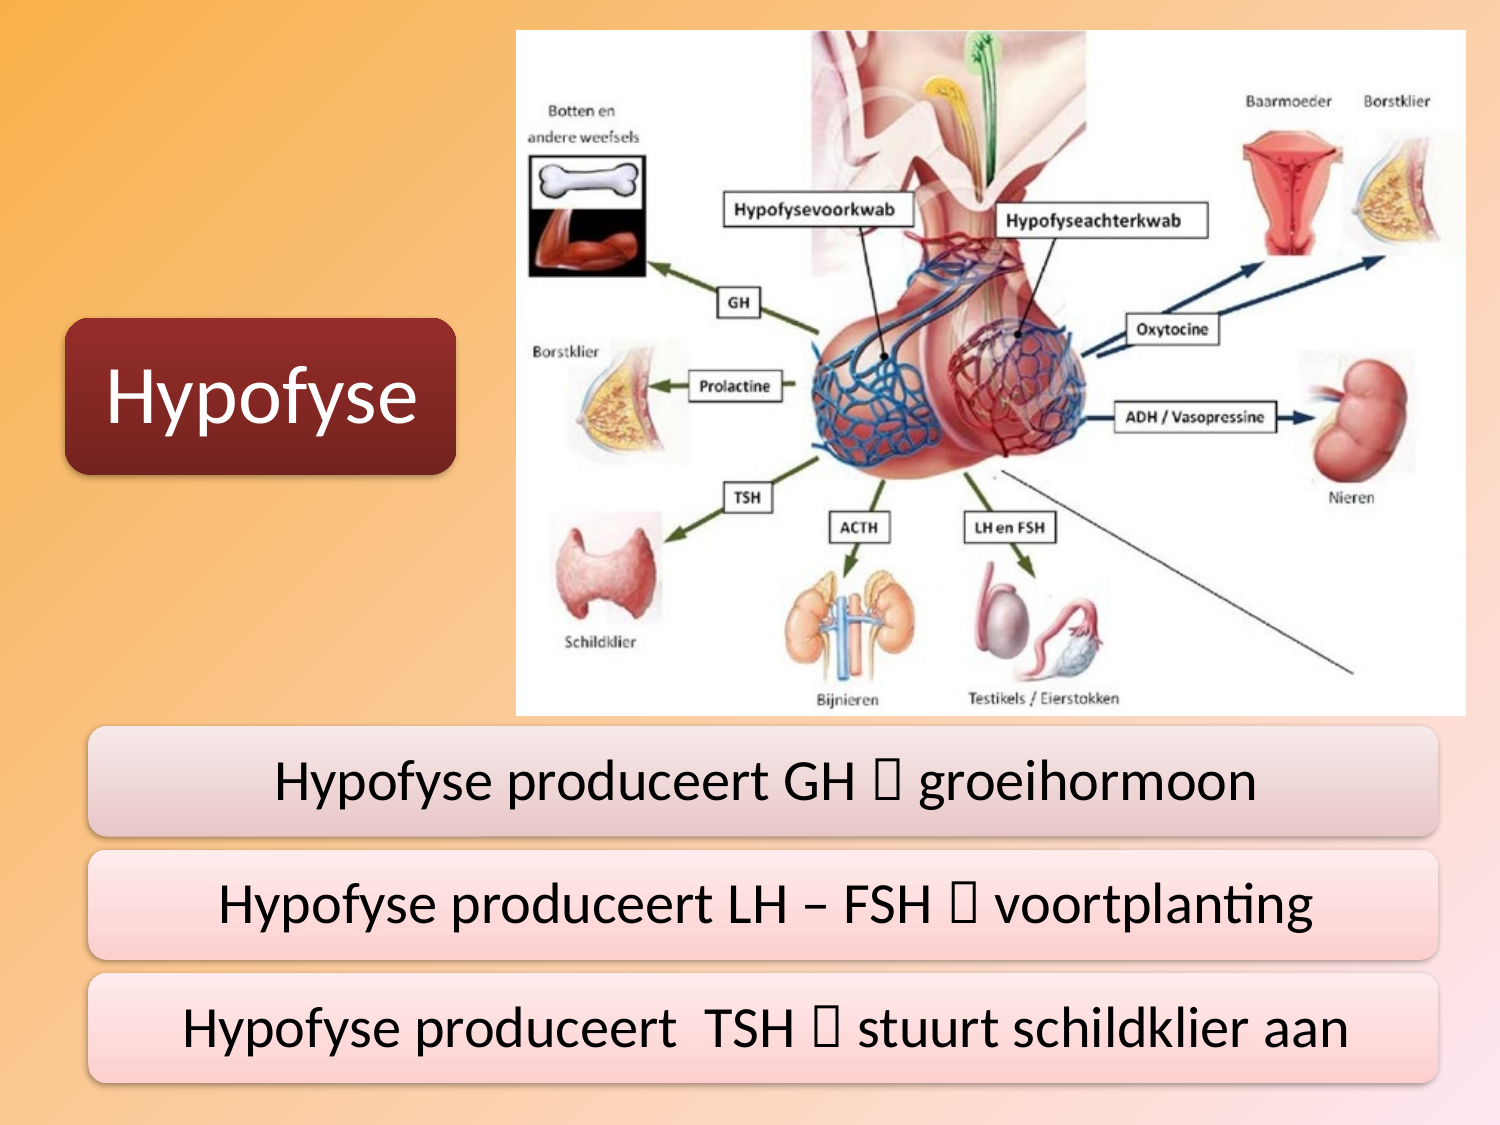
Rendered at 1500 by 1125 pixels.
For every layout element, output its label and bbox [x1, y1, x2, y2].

list [88, 721, 1439, 1089]
text_box [64, 302, 457, 491]
picture [516, 30, 1466, 716]
